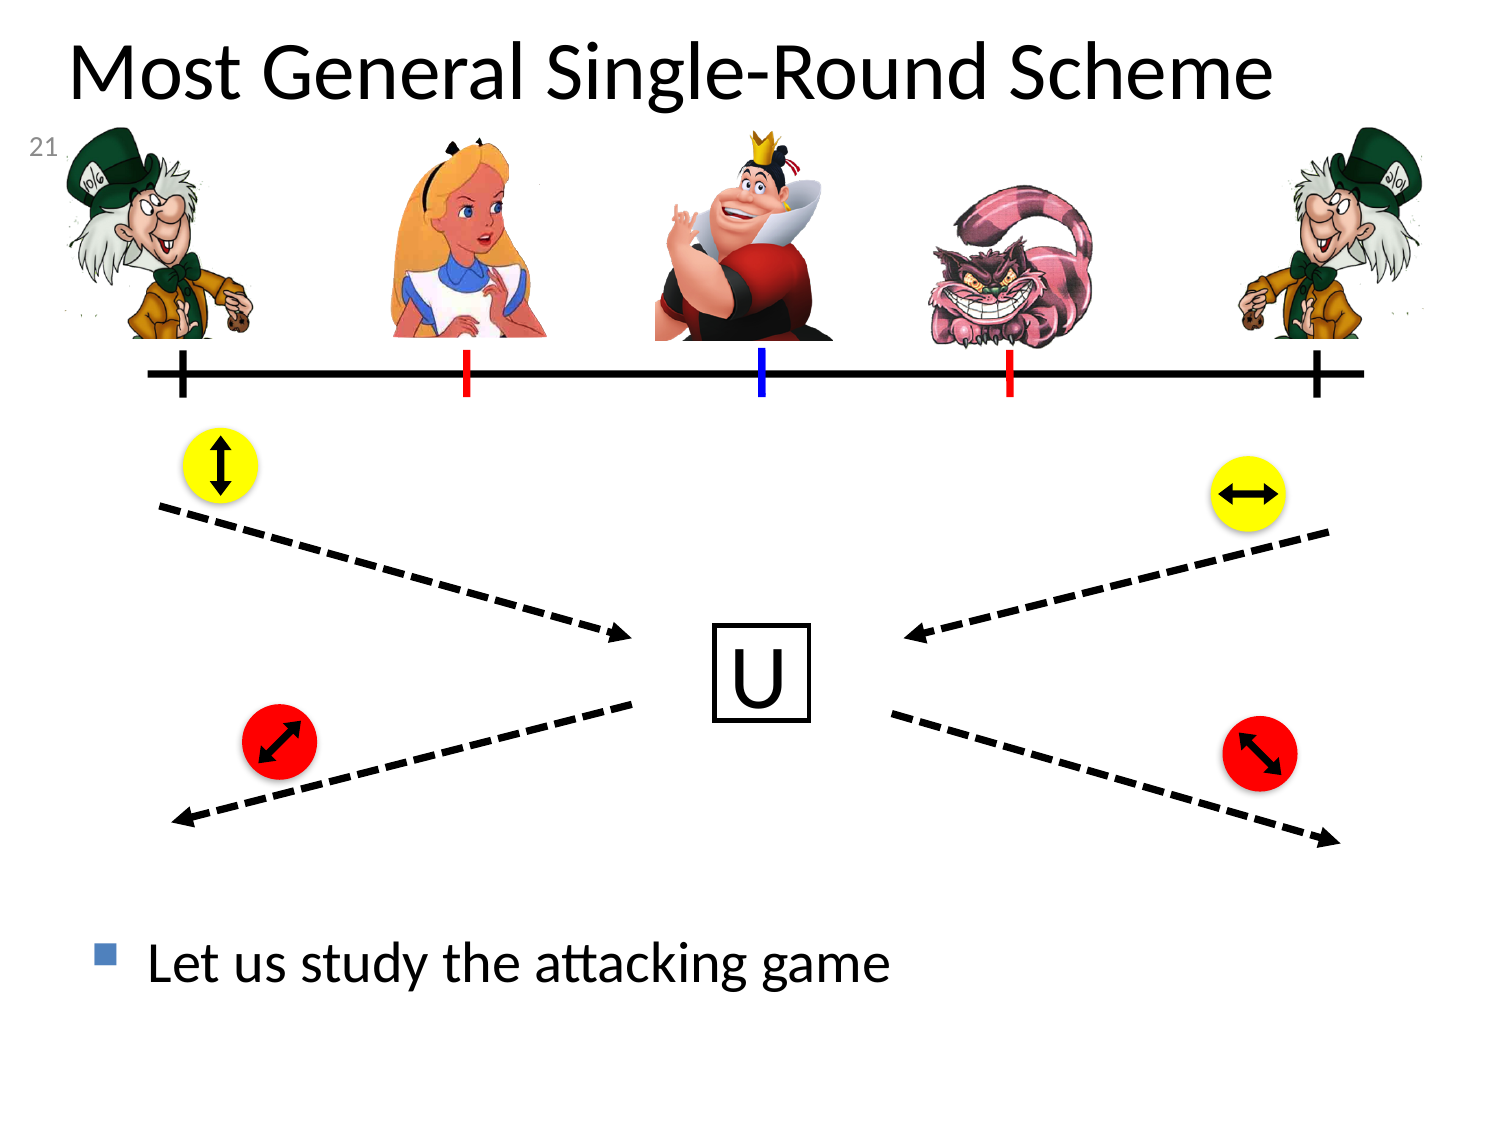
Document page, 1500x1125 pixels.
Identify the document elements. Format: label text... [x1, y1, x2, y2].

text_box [159, 427, 633, 639]
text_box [714, 609, 822, 740]
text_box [926, 184, 1093, 398]
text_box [655, 125, 833, 396]
title Most General Single-Round Scheme [53, 8, 1495, 149]
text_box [64, 125, 254, 398]
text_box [891, 713, 1341, 844]
text_box Let us study the attacking game [76, 916, 1471, 1106]
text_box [390, 136, 547, 398]
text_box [170, 688, 633, 823]
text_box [903, 455, 1338, 639]
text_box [1236, 125, 1424, 398]
